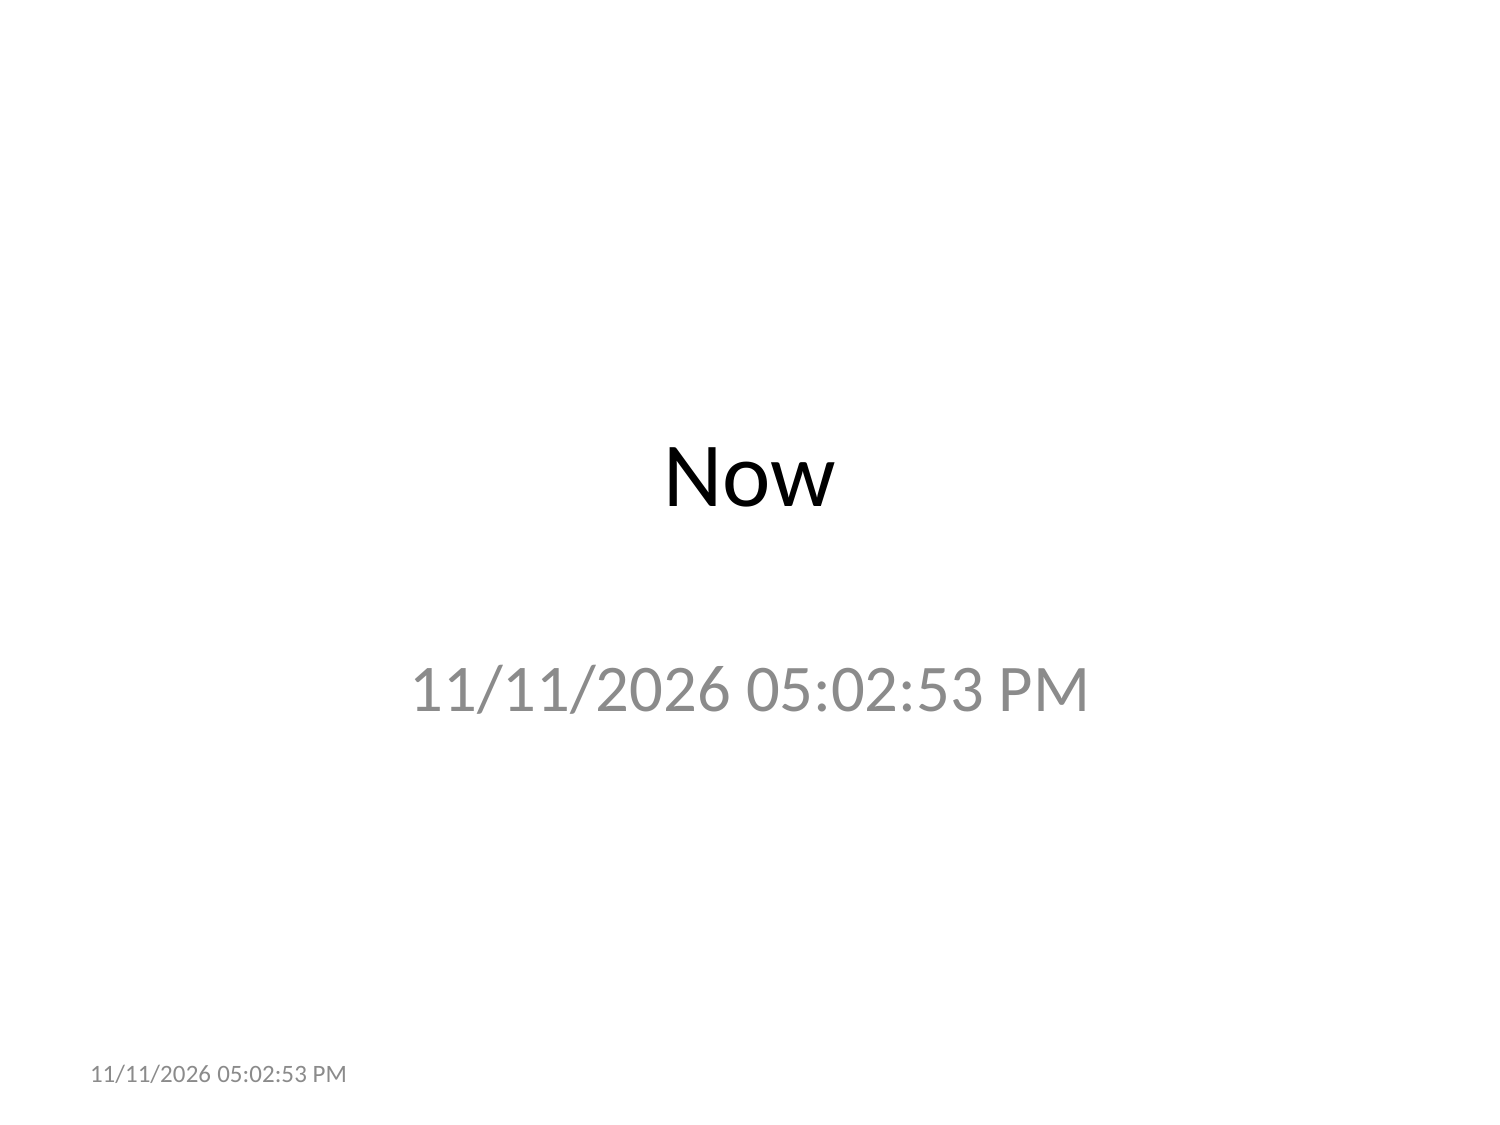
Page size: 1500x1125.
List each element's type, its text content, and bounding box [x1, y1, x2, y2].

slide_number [75, 1042, 425, 1103]
title Now [112, 349, 1388, 591]
subtitle 2011-12-19 10:20:04 AM [225, 637, 1275, 925]
